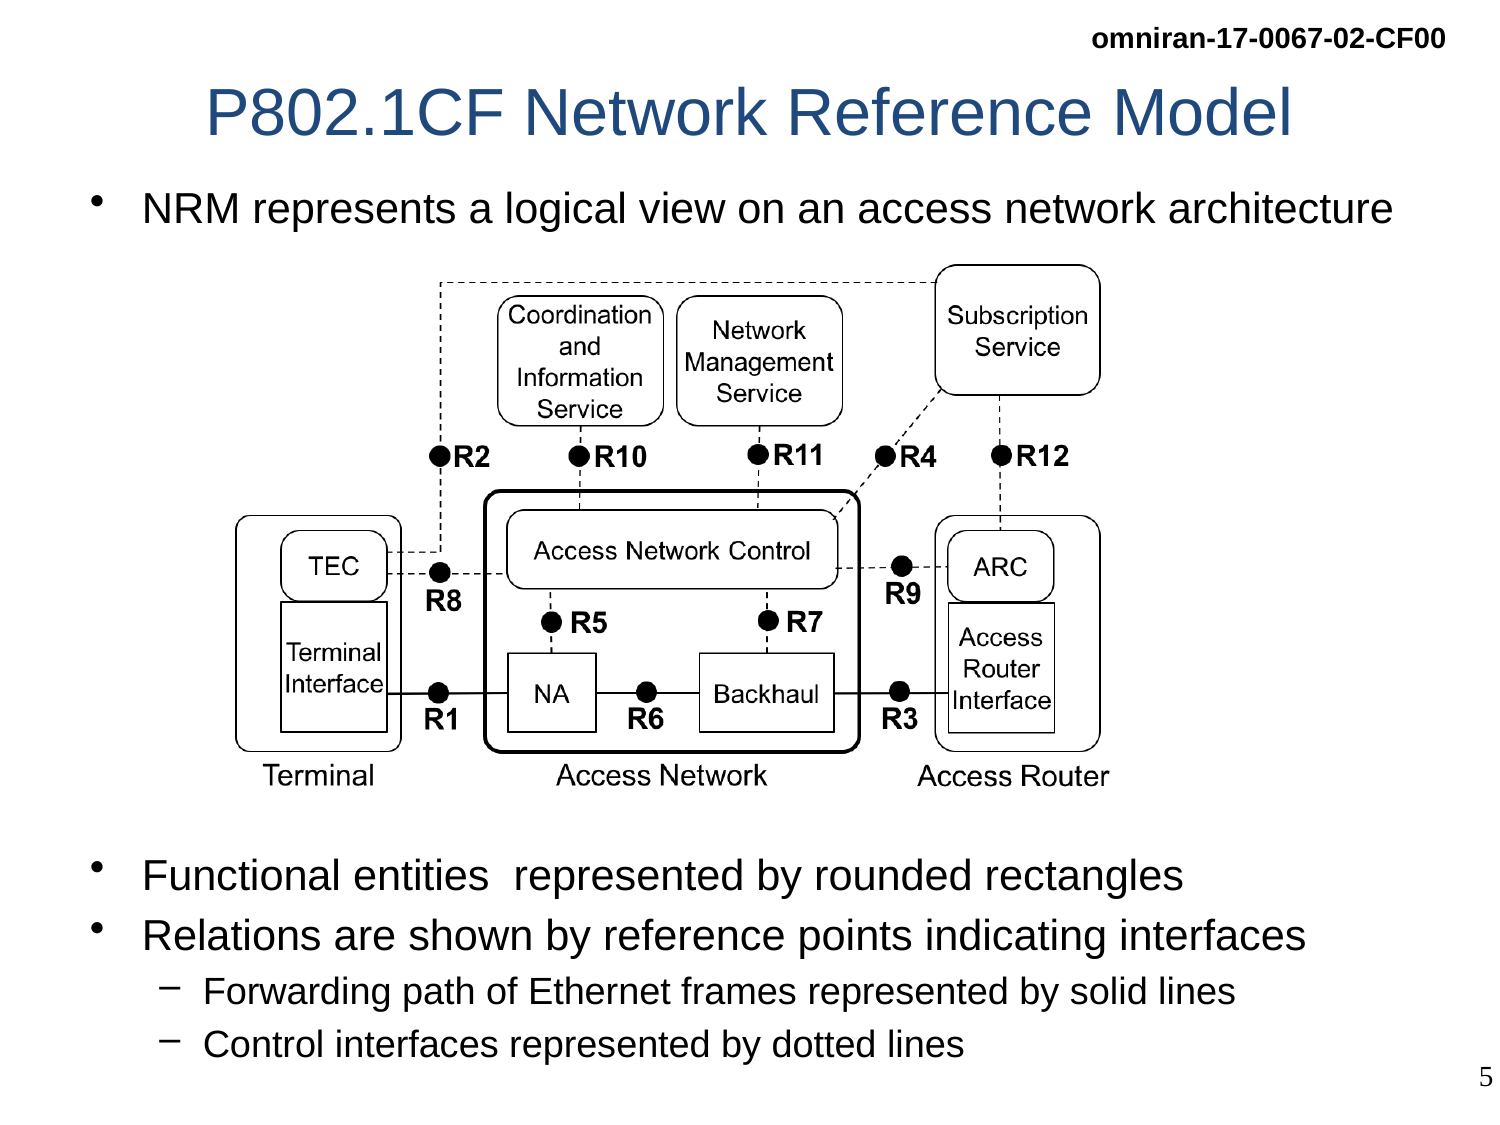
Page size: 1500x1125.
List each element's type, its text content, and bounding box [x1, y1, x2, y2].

title P802.1CF Network Reference Model [75, 45, 1425, 172]
picture [235, 264, 1129, 811]
list NRM represents a logical view on an access network architecture Functional entities represented by rounded rectangles Relations are shown by reference points indicating interfaces Forwarding path of Ethernet frames represented by solid lines Control interfaces represented by dotted lines [75, 172, 1425, 1094]
